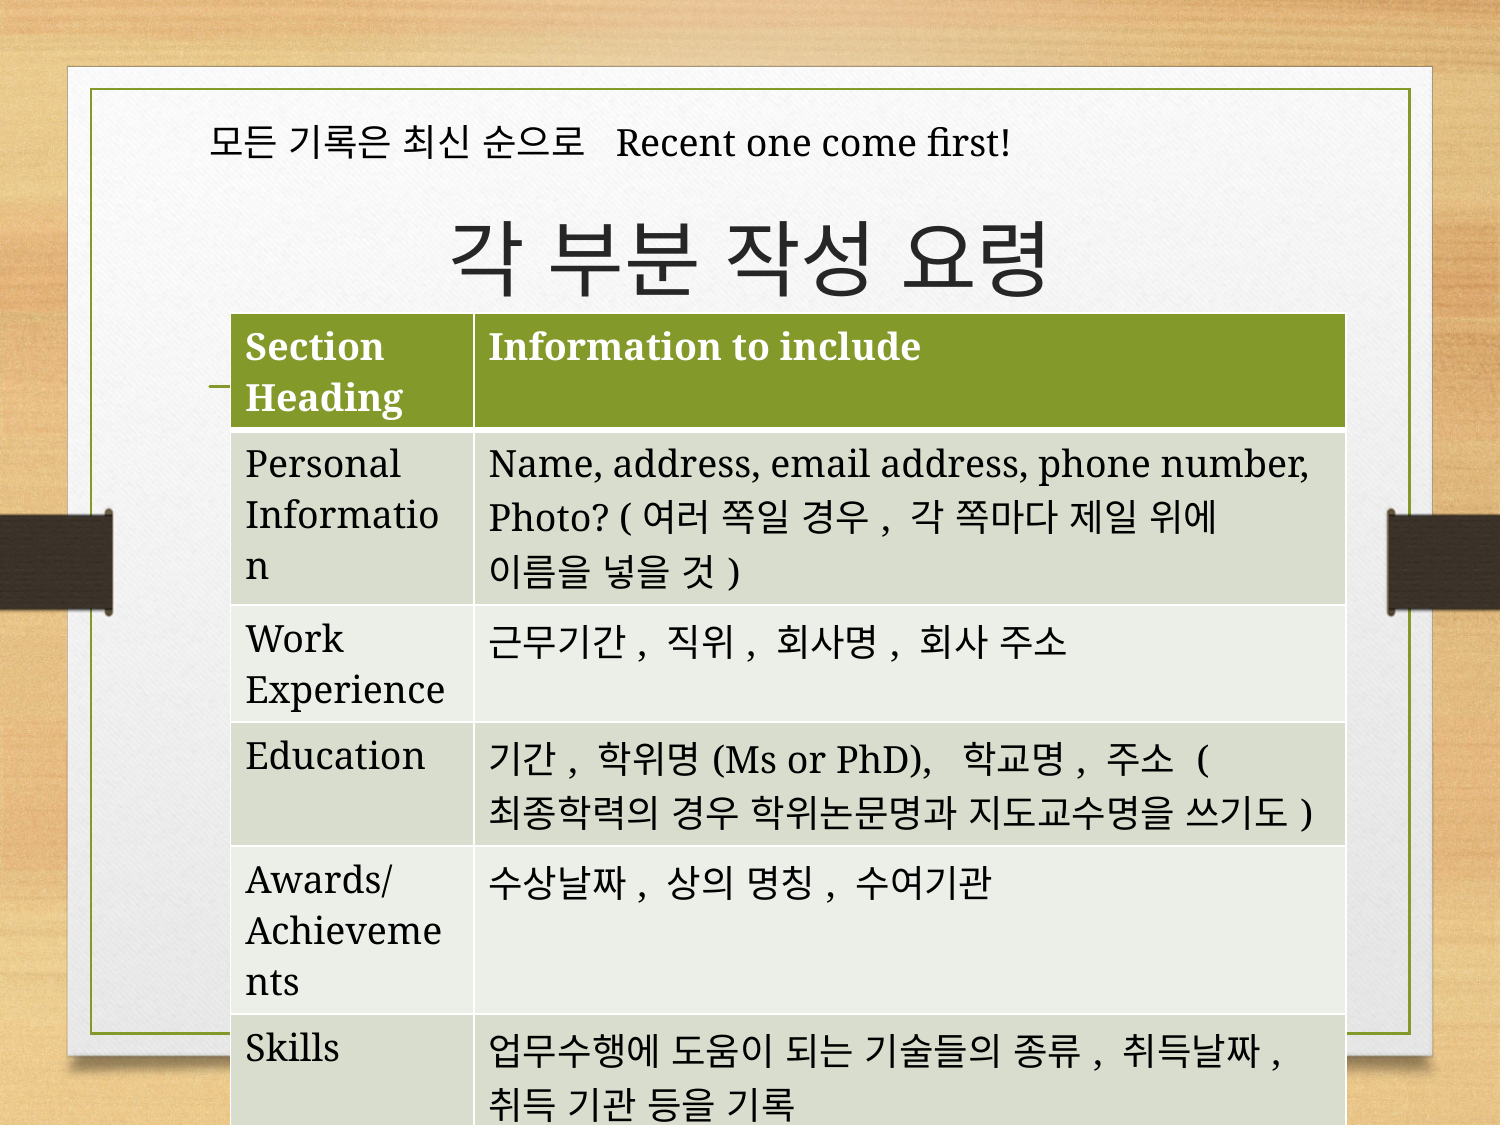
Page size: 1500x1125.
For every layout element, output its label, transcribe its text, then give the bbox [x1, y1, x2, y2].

text_box 모든 기록은 최신 순으로 Recent one come first! [194, 111, 1028, 172]
table_cell Skills [231, 1015, 473, 1125]
table_cell Education [231, 723, 473, 845]
table_cell 근무기간, 직위, 회사명, 회사 주소 [475, 606, 1345, 721]
table_cell Awards/Achievements [231, 847, 473, 1013]
table_cell Name, address, email address, phone number, Photo? (여러 쪽일 경우, 각 쪽마다 제일 위에 이름을 넣을 것) [475, 433, 1345, 604]
table_cell 업무수행에 도움이 되는 기술들의 종류, 취득날짜, 취득 기관 등을 기록 [475, 1015, 1345, 1125]
table_cell 수상날짜, 상의 명칭, 수여기관 [475, 847, 1345, 1013]
table_cell Work Experience [231, 606, 473, 721]
table_cell Personal Information [231, 433, 473, 604]
table_header Information to include [475, 314, 1345, 427]
title 각 부분 작성 요령 [193, 150, 1309, 365]
table_header Section Heading [231, 314, 473, 427]
picture [0, 0, 1500, 1125]
table_cell 기간, 학위명(Ms or PhD), 학교명, 주소 (최종학력의 경우 학위논문명과 지도교수명을 쓰기도) [475, 723, 1345, 845]
